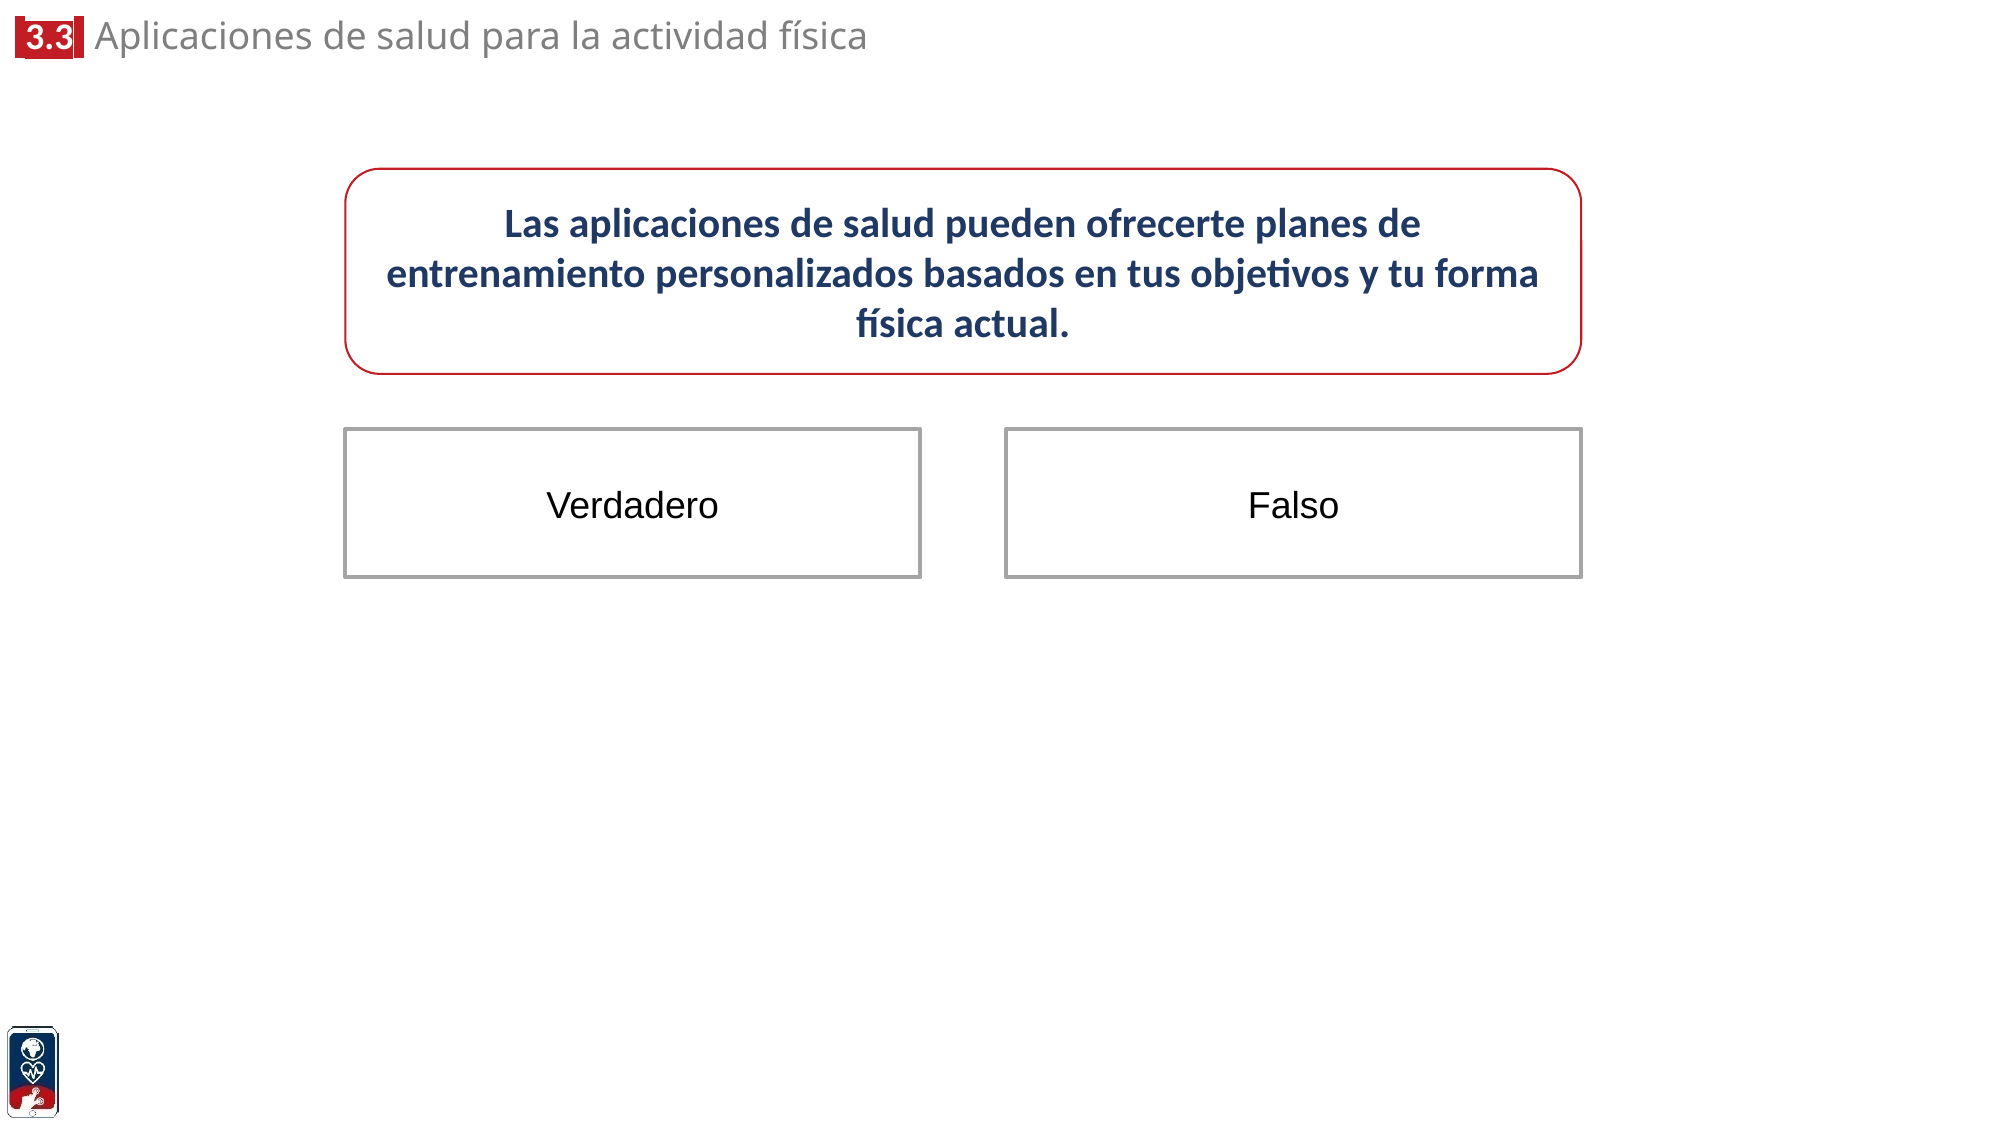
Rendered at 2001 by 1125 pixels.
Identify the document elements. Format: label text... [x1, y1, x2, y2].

text_box Las aplicaciones de salud pueden ofrecerte planes de entrenamiento personalizados basados en tus objetivos y tu forma física actual. [345, 168, 1582, 374]
text_box Verdadero [343, 427, 922, 579]
text_box Falso [1004, 427, 1583, 579]
picture [7, 1026, 59, 1118]
